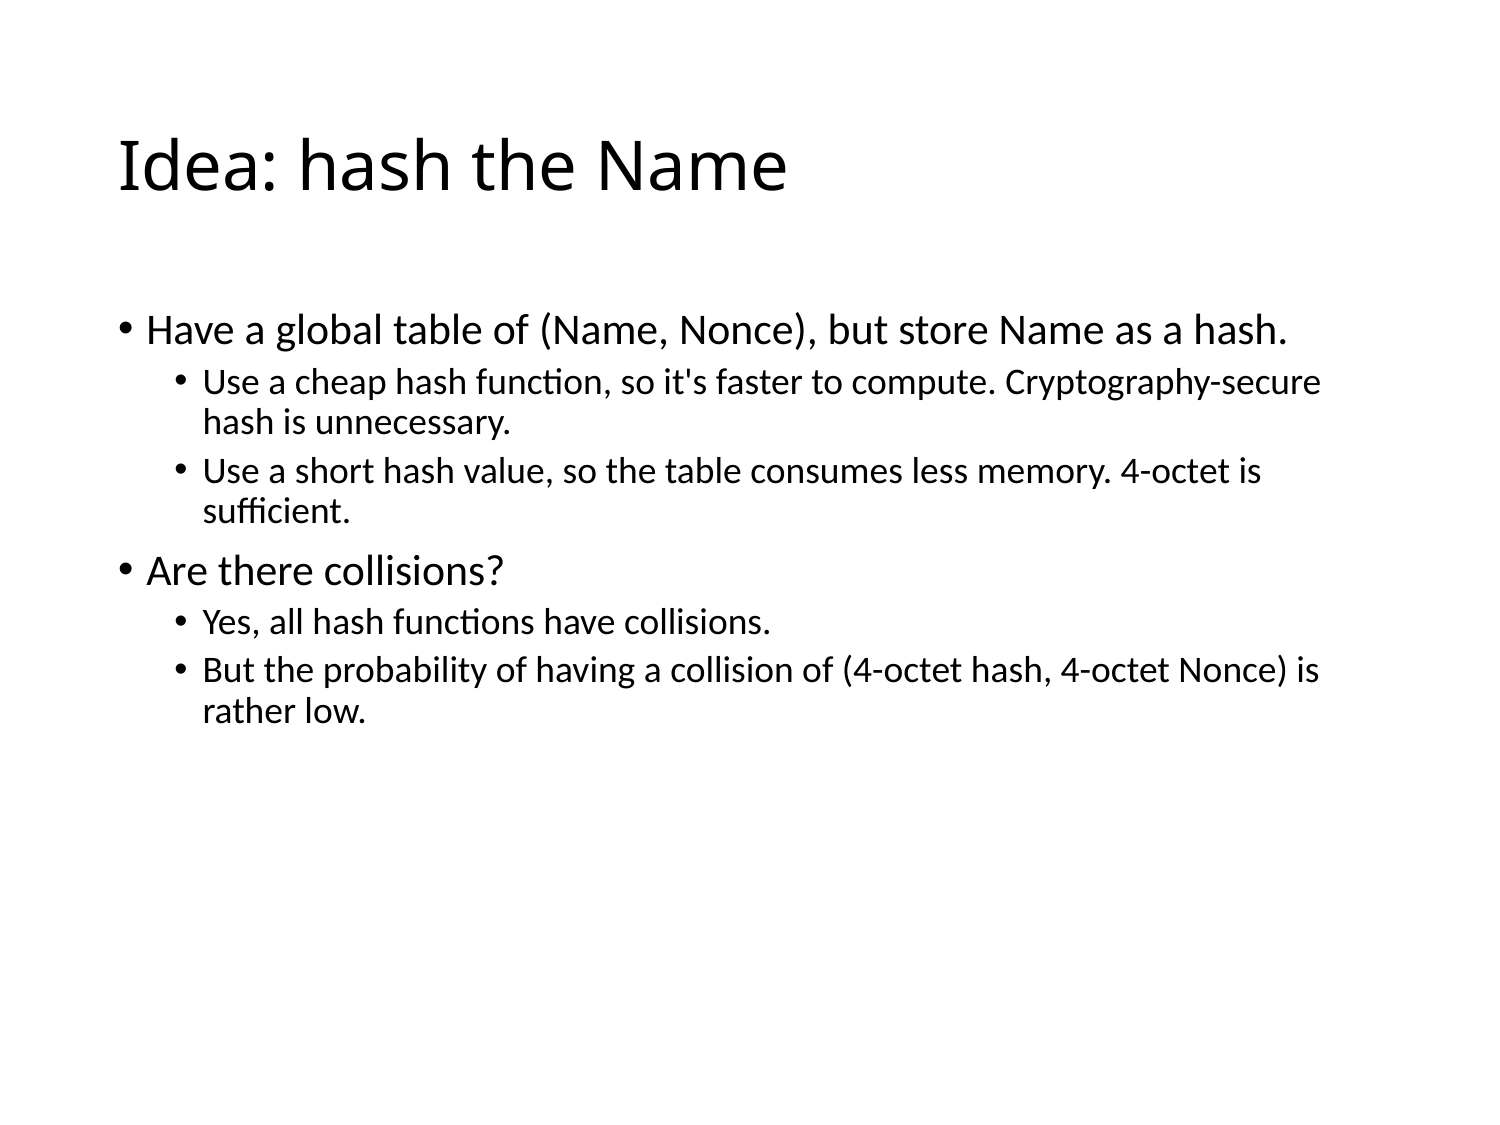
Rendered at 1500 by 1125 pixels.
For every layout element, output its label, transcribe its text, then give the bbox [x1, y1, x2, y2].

list Have a global table of (Name, Nonce), but store Name as a hash. Use a cheap hash function, so it's faster to compute. Cryptography-secure hash is unnecessary. Use a short hash value, so the table consumes less memory. 4-octet is sufficient. Are there collisions? Yes, all hash functions have collisions. But the probability of having a collision of (4-octet hash, 4-octet Nonce) is rather low. [103, 299, 1397, 1014]
title Idea: hash the Name [103, 59, 1397, 278]
